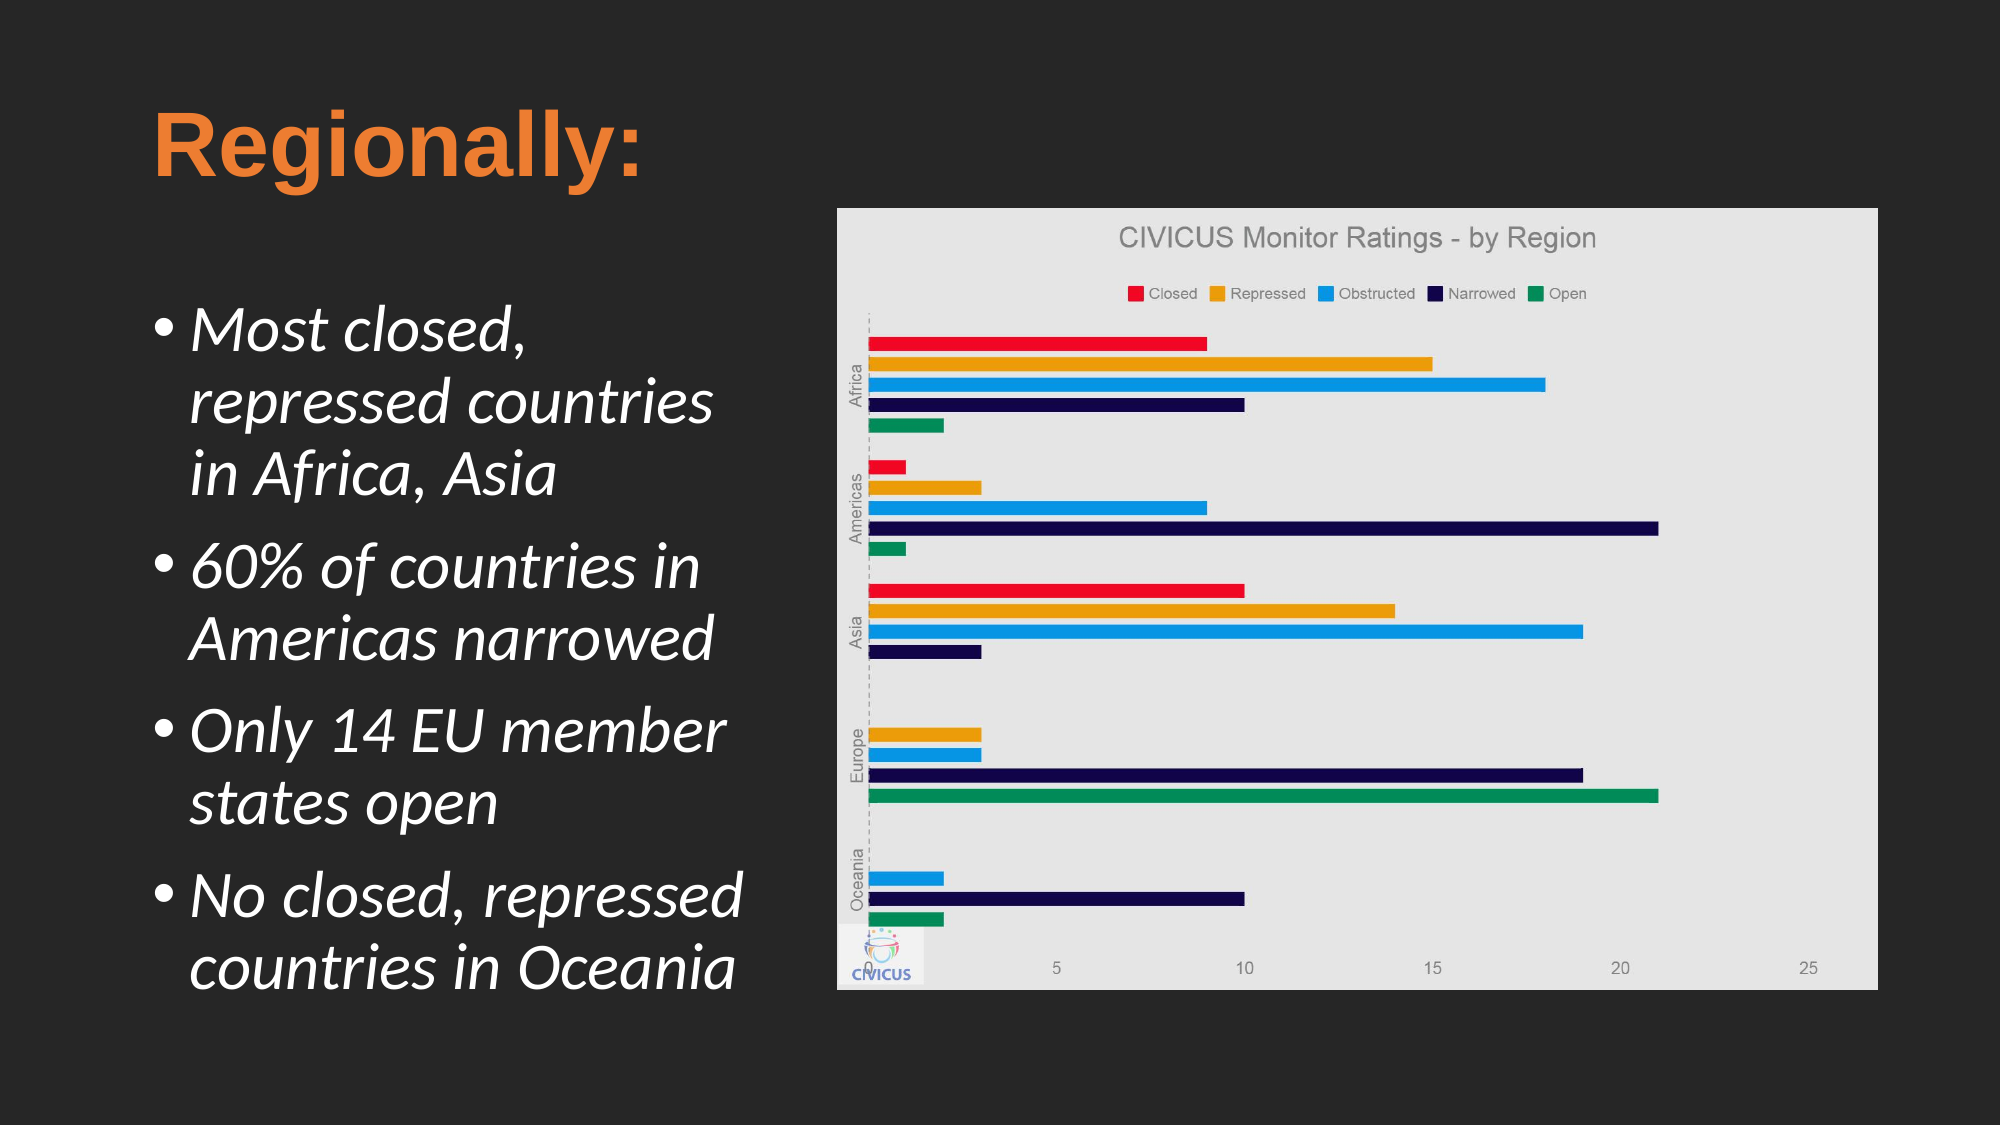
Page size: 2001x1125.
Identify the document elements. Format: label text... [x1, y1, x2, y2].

title Regionally: [137, 59, 784, 234]
picture [837, 208, 1878, 990]
list Most closed, repressed countries in Africa, Asia 60% of countries in Americas narrowed Only 14 EU member states open No closed, repressed countries in Oceania [137, 286, 762, 1001]
